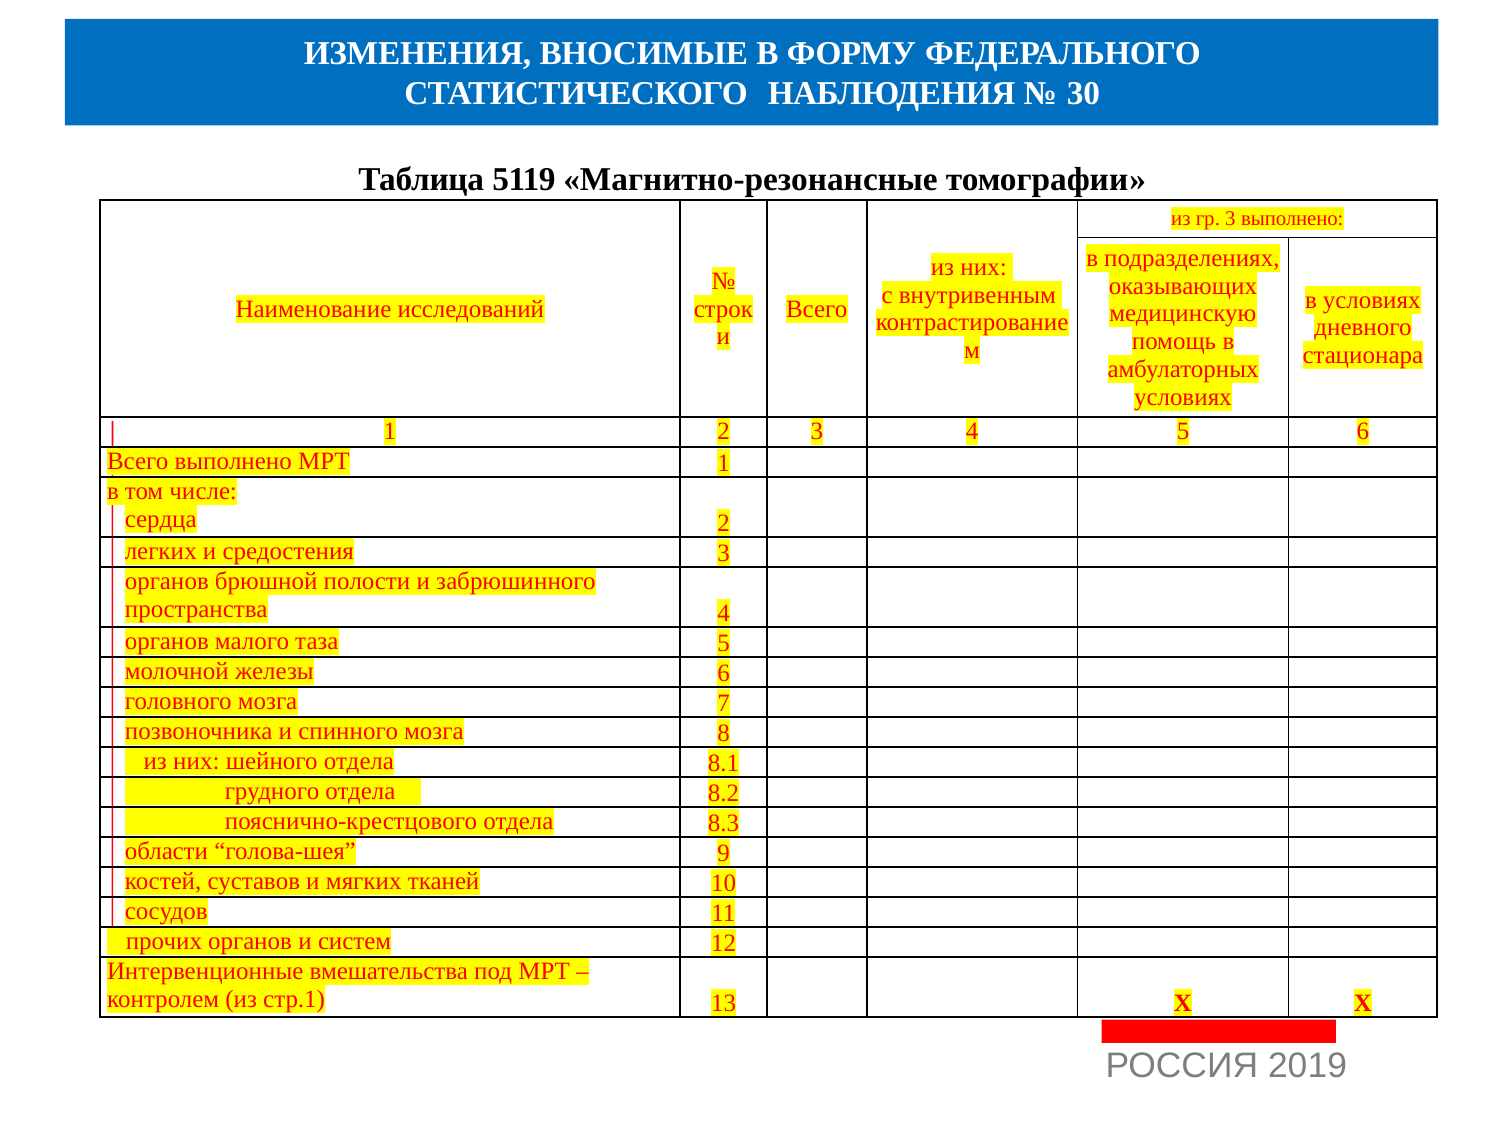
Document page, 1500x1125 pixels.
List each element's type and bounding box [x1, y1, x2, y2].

table_cell [868, 838, 1077, 866]
table_cell [1078, 568, 1288, 626]
table_cell [1289, 658, 1436, 686]
table_cell [868, 958, 1077, 1016]
table_cell [768, 418, 866, 446]
table_cell [1078, 628, 1288, 656]
table_cell [681, 748, 766, 776]
table_cell [1289, 808, 1436, 836]
table_cell [868, 568, 1077, 626]
table_cell [101, 898, 679, 926]
table_cell [768, 748, 866, 776]
table_cell [768, 658, 866, 686]
table_cell [1078, 418, 1288, 446]
table_cell [1078, 448, 1288, 476]
table_cell [101, 748, 679, 776]
table_cell [101, 628, 679, 656]
table_cell [1289, 778, 1436, 806]
table_cell [868, 718, 1077, 746]
table_cell [868, 448, 1077, 476]
table_cell [681, 928, 766, 956]
table_cell [1289, 538, 1436, 566]
table_cell [1289, 568, 1436, 626]
table_cell [1289, 718, 1436, 746]
table_cell [1289, 838, 1436, 866]
table_cell [681, 478, 766, 536]
table_cell [681, 418, 766, 446]
table_header [868, 201, 1077, 416]
table_cell [681, 538, 766, 566]
text_box [1101, 1019, 1349, 1085]
table_cell [1078, 748, 1288, 776]
table_cell [681, 718, 766, 746]
table_cell [1289, 238, 1436, 416]
table_cell [868, 538, 1077, 566]
table_cell [681, 778, 766, 806]
table_cell [101, 478, 679, 536]
table_cell [1078, 478, 1288, 536]
table_cell [868, 808, 1077, 836]
table_cell [868, 778, 1077, 806]
table_cell [1078, 868, 1288, 896]
table_cell [1289, 868, 1436, 896]
table_cell [1289, 478, 1436, 536]
table_cell [1078, 238, 1288, 416]
text_box [64, 18, 1439, 198]
table_header [681, 201, 766, 416]
table_cell [768, 868, 866, 896]
table_cell [1078, 928, 1288, 956]
table_header [768, 201, 866, 416]
table_cell [101, 868, 679, 896]
table_cell [868, 898, 1077, 926]
table_cell [1078, 538, 1288, 566]
table_cell [1078, 718, 1288, 746]
table_cell [768, 898, 866, 926]
table_cell [1078, 658, 1288, 686]
table_cell [101, 808, 679, 836]
table_cell [681, 898, 766, 926]
table_cell [101, 688, 679, 716]
table_cell [681, 448, 766, 476]
table_cell [868, 628, 1077, 656]
table_cell [681, 658, 766, 686]
table_cell [1289, 958, 1436, 1016]
table_cell [868, 688, 1077, 716]
table_cell [768, 808, 866, 836]
table_cell [768, 838, 866, 866]
table_cell [101, 838, 679, 866]
table_header [101, 201, 679, 416]
table_cell [768, 688, 866, 716]
table_cell [868, 478, 1077, 536]
table_cell [1078, 958, 1288, 1016]
table_cell [101, 568, 679, 626]
table_cell [681, 958, 766, 1016]
table_cell [681, 838, 766, 866]
table_cell [101, 718, 679, 746]
table_cell [768, 628, 866, 656]
table_cell [868, 748, 1077, 776]
table_cell [1289, 448, 1436, 476]
table_cell [681, 688, 766, 716]
table_cell [768, 778, 866, 806]
table_cell [1289, 628, 1436, 656]
table_cell [101, 928, 679, 956]
table_cell [101, 538, 679, 566]
table_header [1078, 201, 1436, 237]
table_cell [1289, 418, 1436, 446]
table_cell [1078, 838, 1288, 866]
table_cell [101, 778, 679, 806]
table_cell [101, 658, 679, 686]
table_cell [1078, 898, 1288, 926]
table_cell [1289, 898, 1436, 926]
table_cell [101, 448, 679, 476]
table_cell [1078, 688, 1288, 716]
table_cell [768, 538, 866, 566]
table_cell [1289, 688, 1436, 716]
table_cell [768, 448, 866, 476]
table_cell [868, 928, 1077, 956]
table_cell [681, 628, 766, 656]
table_cell [868, 868, 1077, 896]
table_cell [768, 478, 866, 536]
table_cell [1078, 778, 1288, 806]
table_cell [1078, 808, 1288, 836]
table_cell [768, 928, 866, 956]
table_cell [1289, 928, 1436, 956]
table_cell [868, 658, 1077, 686]
table_cell [768, 568, 866, 626]
table_cell [768, 958, 866, 1016]
table_cell [681, 808, 766, 836]
table_cell [681, 868, 766, 896]
table_cell [868, 418, 1077, 446]
table_cell [101, 958, 679, 1016]
table_cell [681, 568, 766, 626]
table_cell [768, 718, 866, 746]
table_cell [1289, 748, 1436, 776]
table_cell [101, 418, 679, 446]
